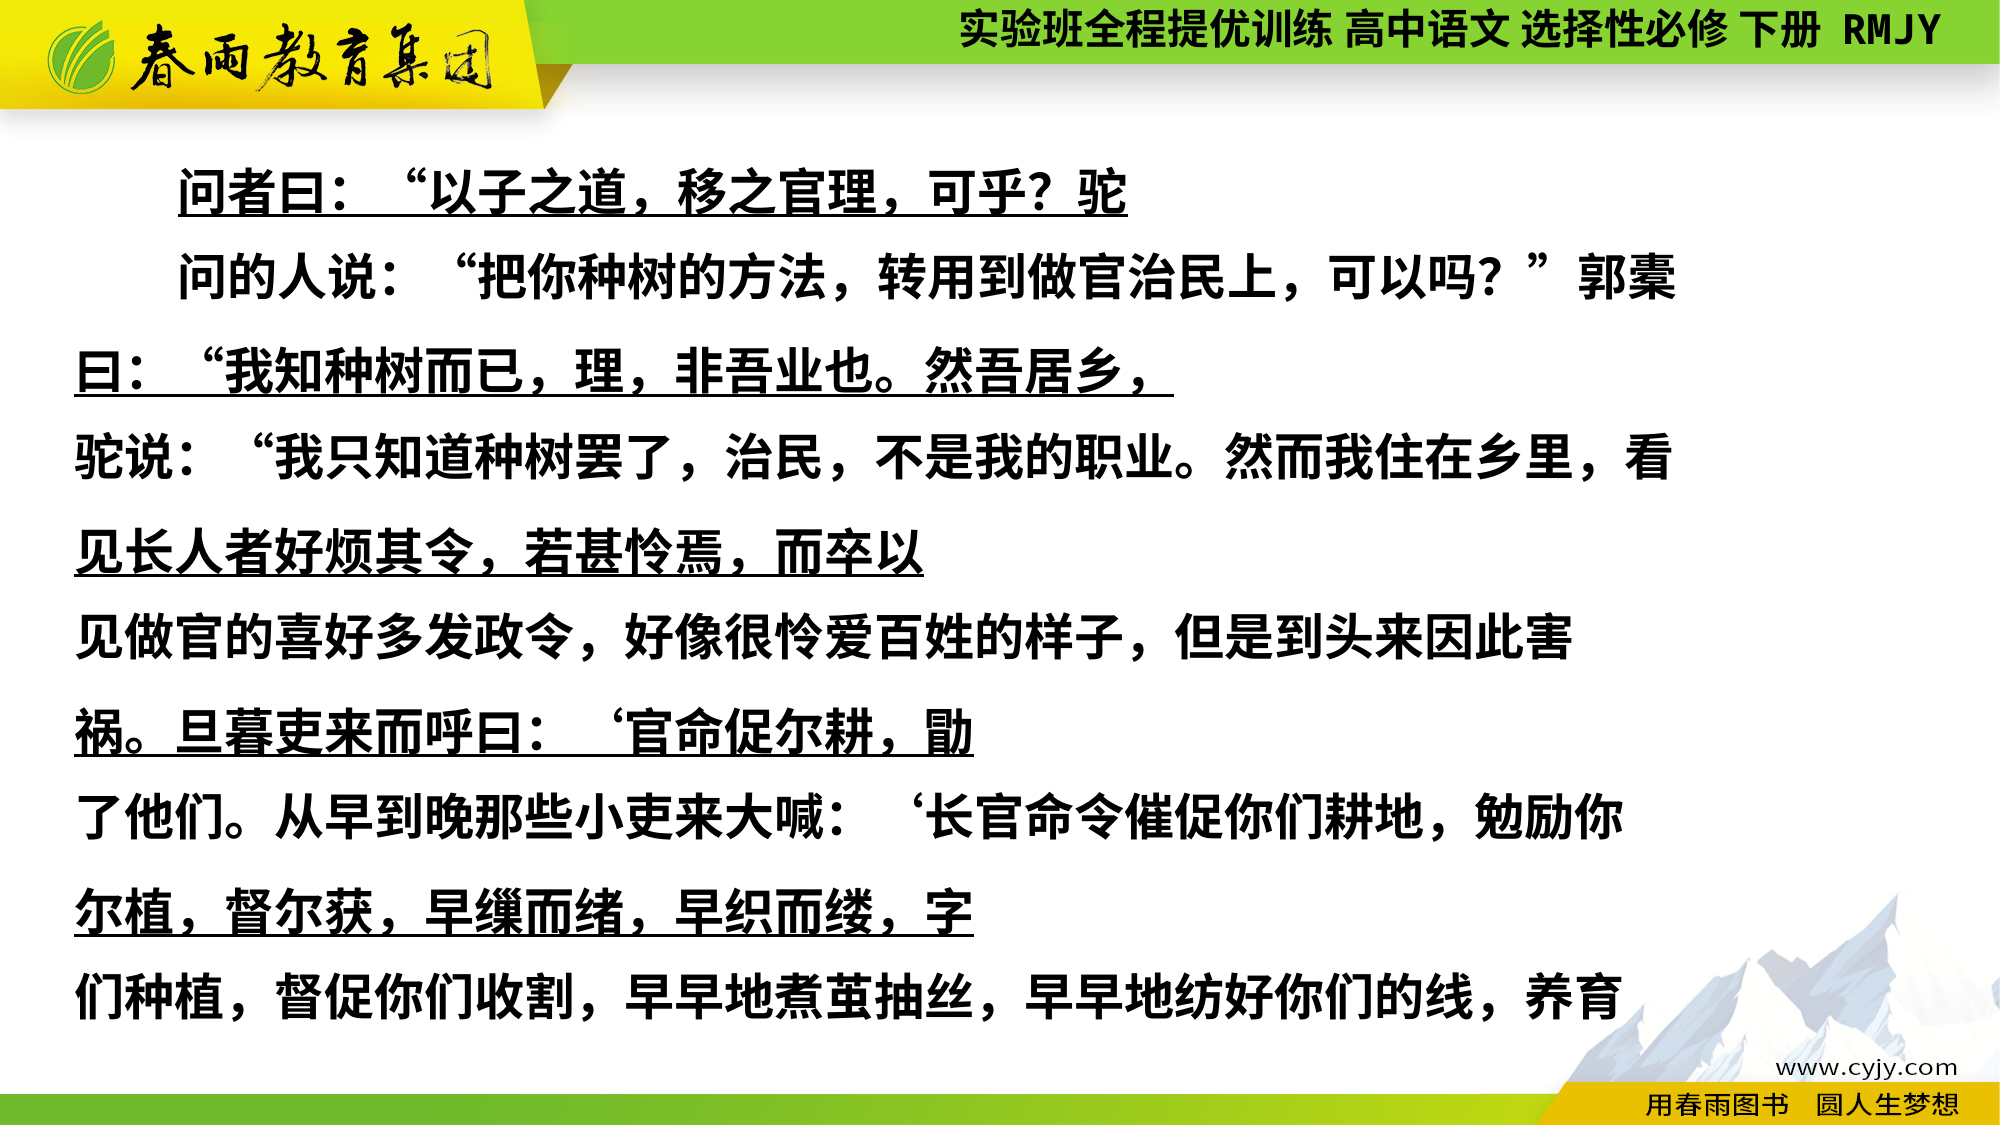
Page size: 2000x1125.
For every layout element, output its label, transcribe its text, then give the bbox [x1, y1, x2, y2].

text_box 问的人说：“把你种树的方法，转用到做官治民上，可以吗？”郭橐 驼说：“我只知道种树罢了，治民，不是我的职业。然而我住在乡里，看 见做官的喜好多发政令，好像很怜爱百姓的样子，但是到头来因此害 了他们。从早到晚那些小吏来大喊：‘长官命令催促你们耕地，勉励你 们种植，督促你们收割，早早地煮茧抽丝，早早地纺好你们的线，养育 [59, 208, 1944, 1033]
picture [0, 0, 2000, 1125]
